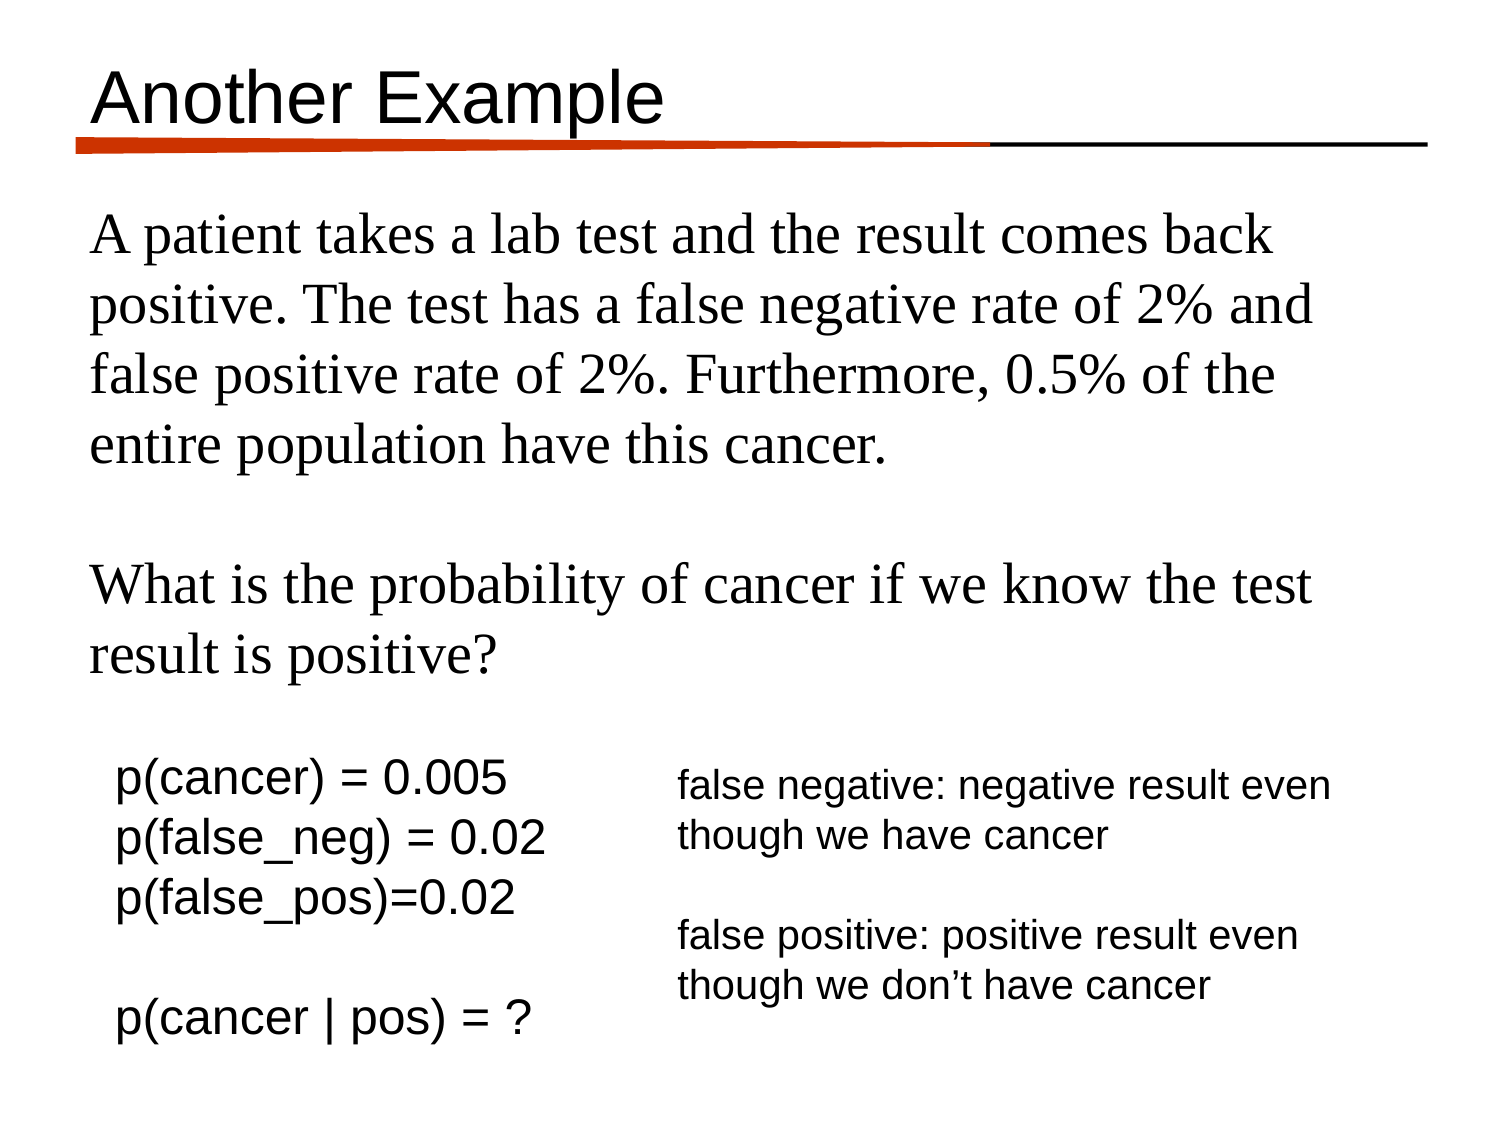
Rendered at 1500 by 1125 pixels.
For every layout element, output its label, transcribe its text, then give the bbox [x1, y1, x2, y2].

title Another Example [75, 0, 1351, 187]
text_box p(cancer) = 0.005 p(false_neg) = 0.02 p(false_pos)=0.02 p(cancer | pos) = ? [99, 737, 575, 1053]
text_box false negative: negative result even though we have cancer false positive: positive result even though we don’t have cancer [662, 750, 1450, 1015]
text_box A patient takes a lab test and the result comes back positive. The test has a false negative rate of 2% and false positive rate of 2%. Furthermore, 0.5% of the entire population have this cancer. What is the probability of cancer if we know the test result is positive? [74, 187, 1438, 693]
